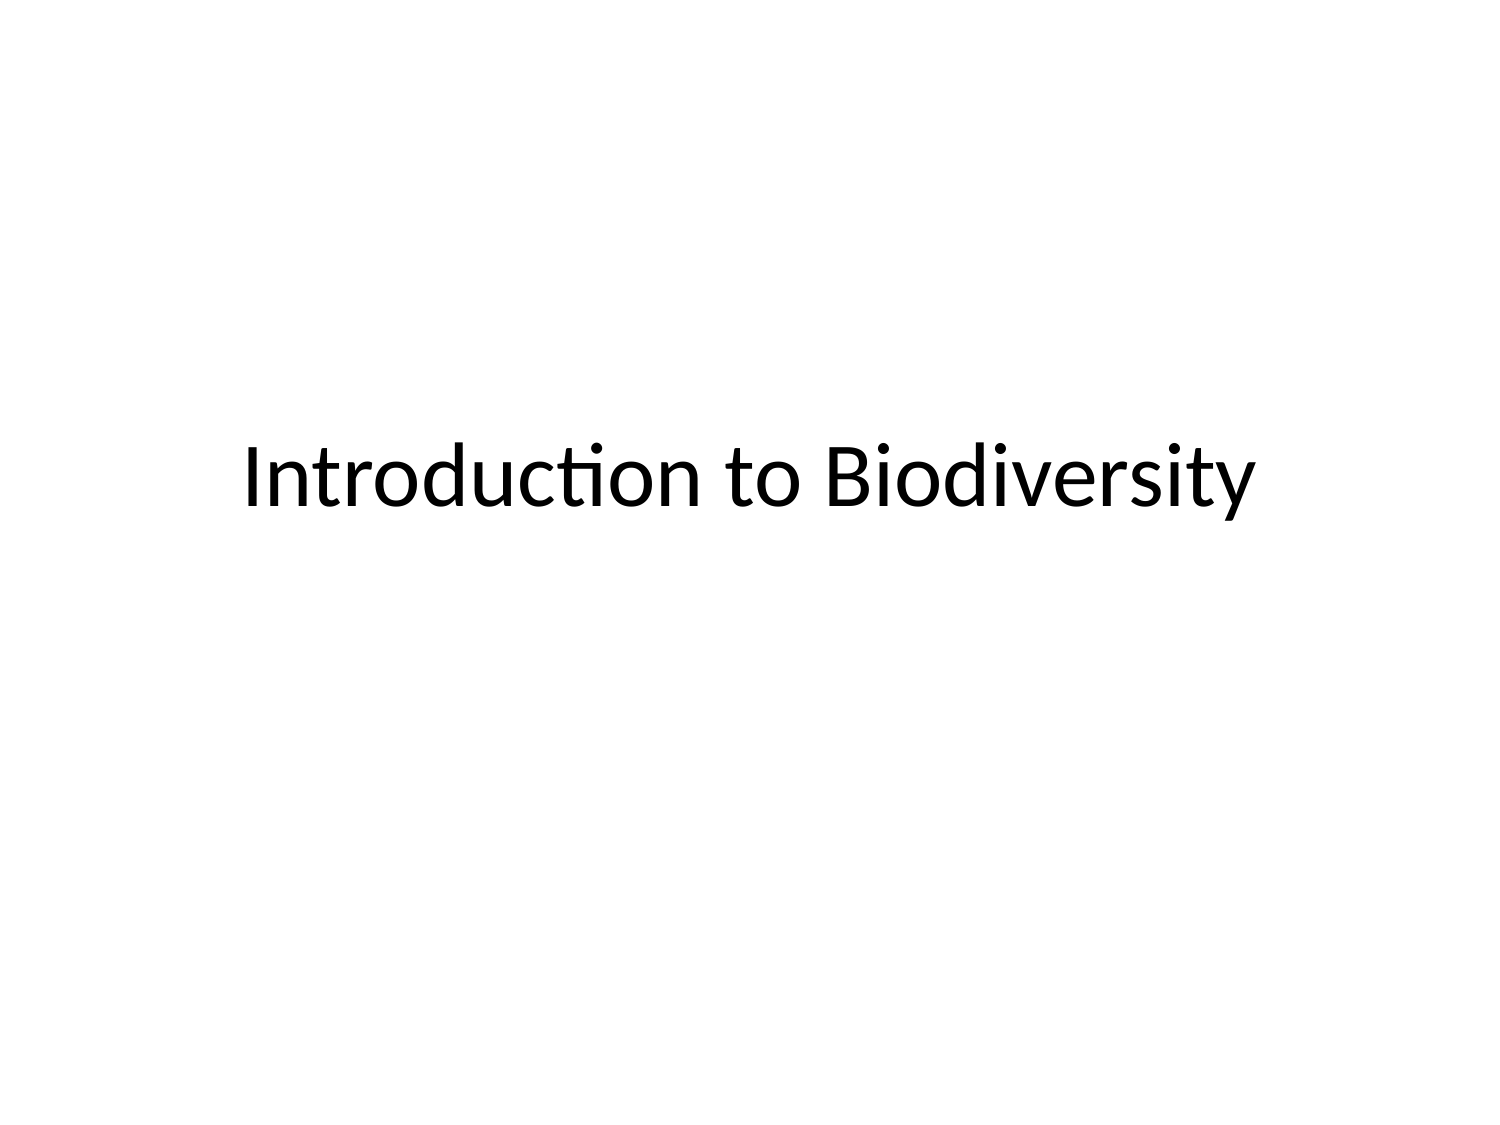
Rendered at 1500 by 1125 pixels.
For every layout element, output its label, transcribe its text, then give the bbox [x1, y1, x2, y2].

title Introduction to Biodiversity [112, 349, 1388, 591]
